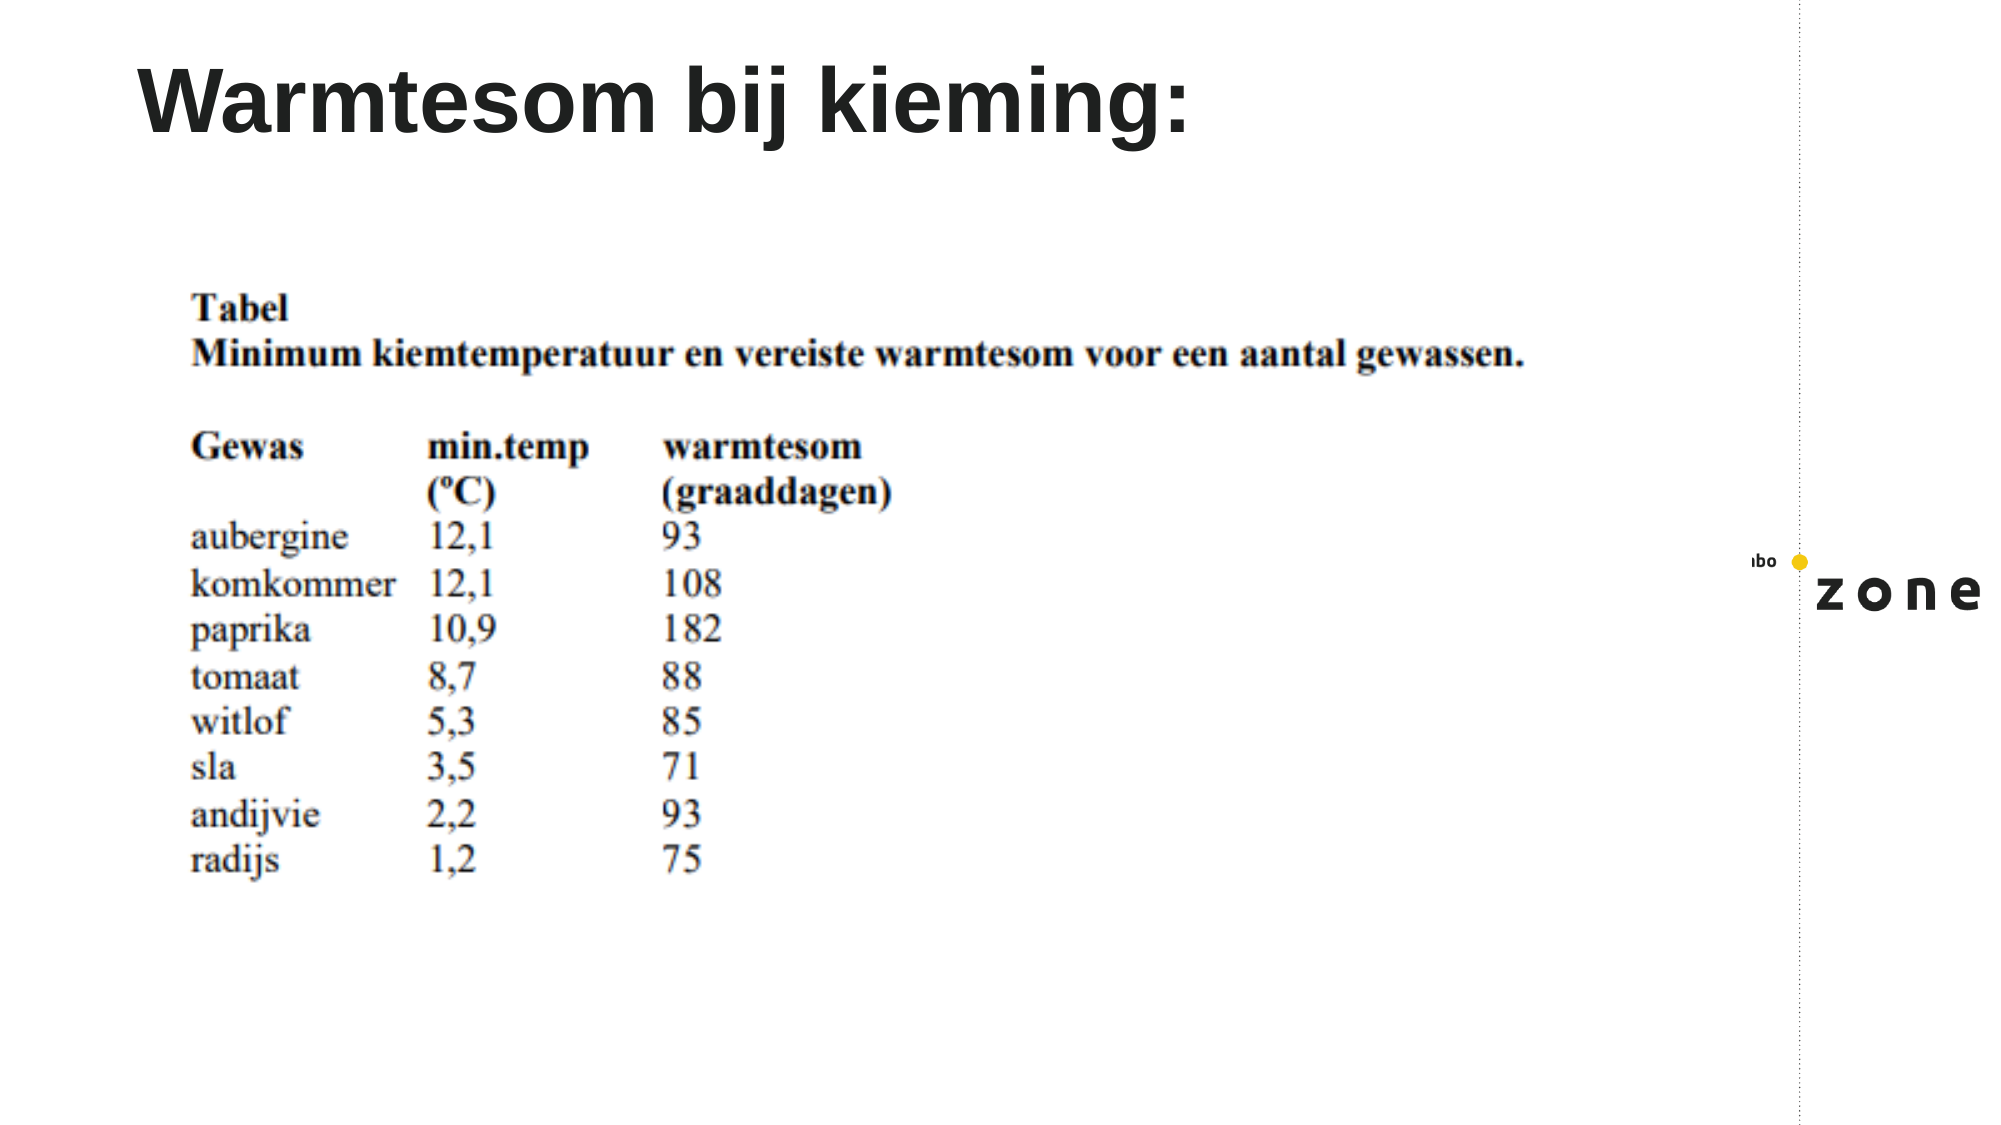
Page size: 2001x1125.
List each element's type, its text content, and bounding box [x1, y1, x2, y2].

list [184, 264, 1752, 1018]
picture [1596, 0, 2001, 1125]
title Warmtesom bij kieming: [137, 53, 1863, 271]
